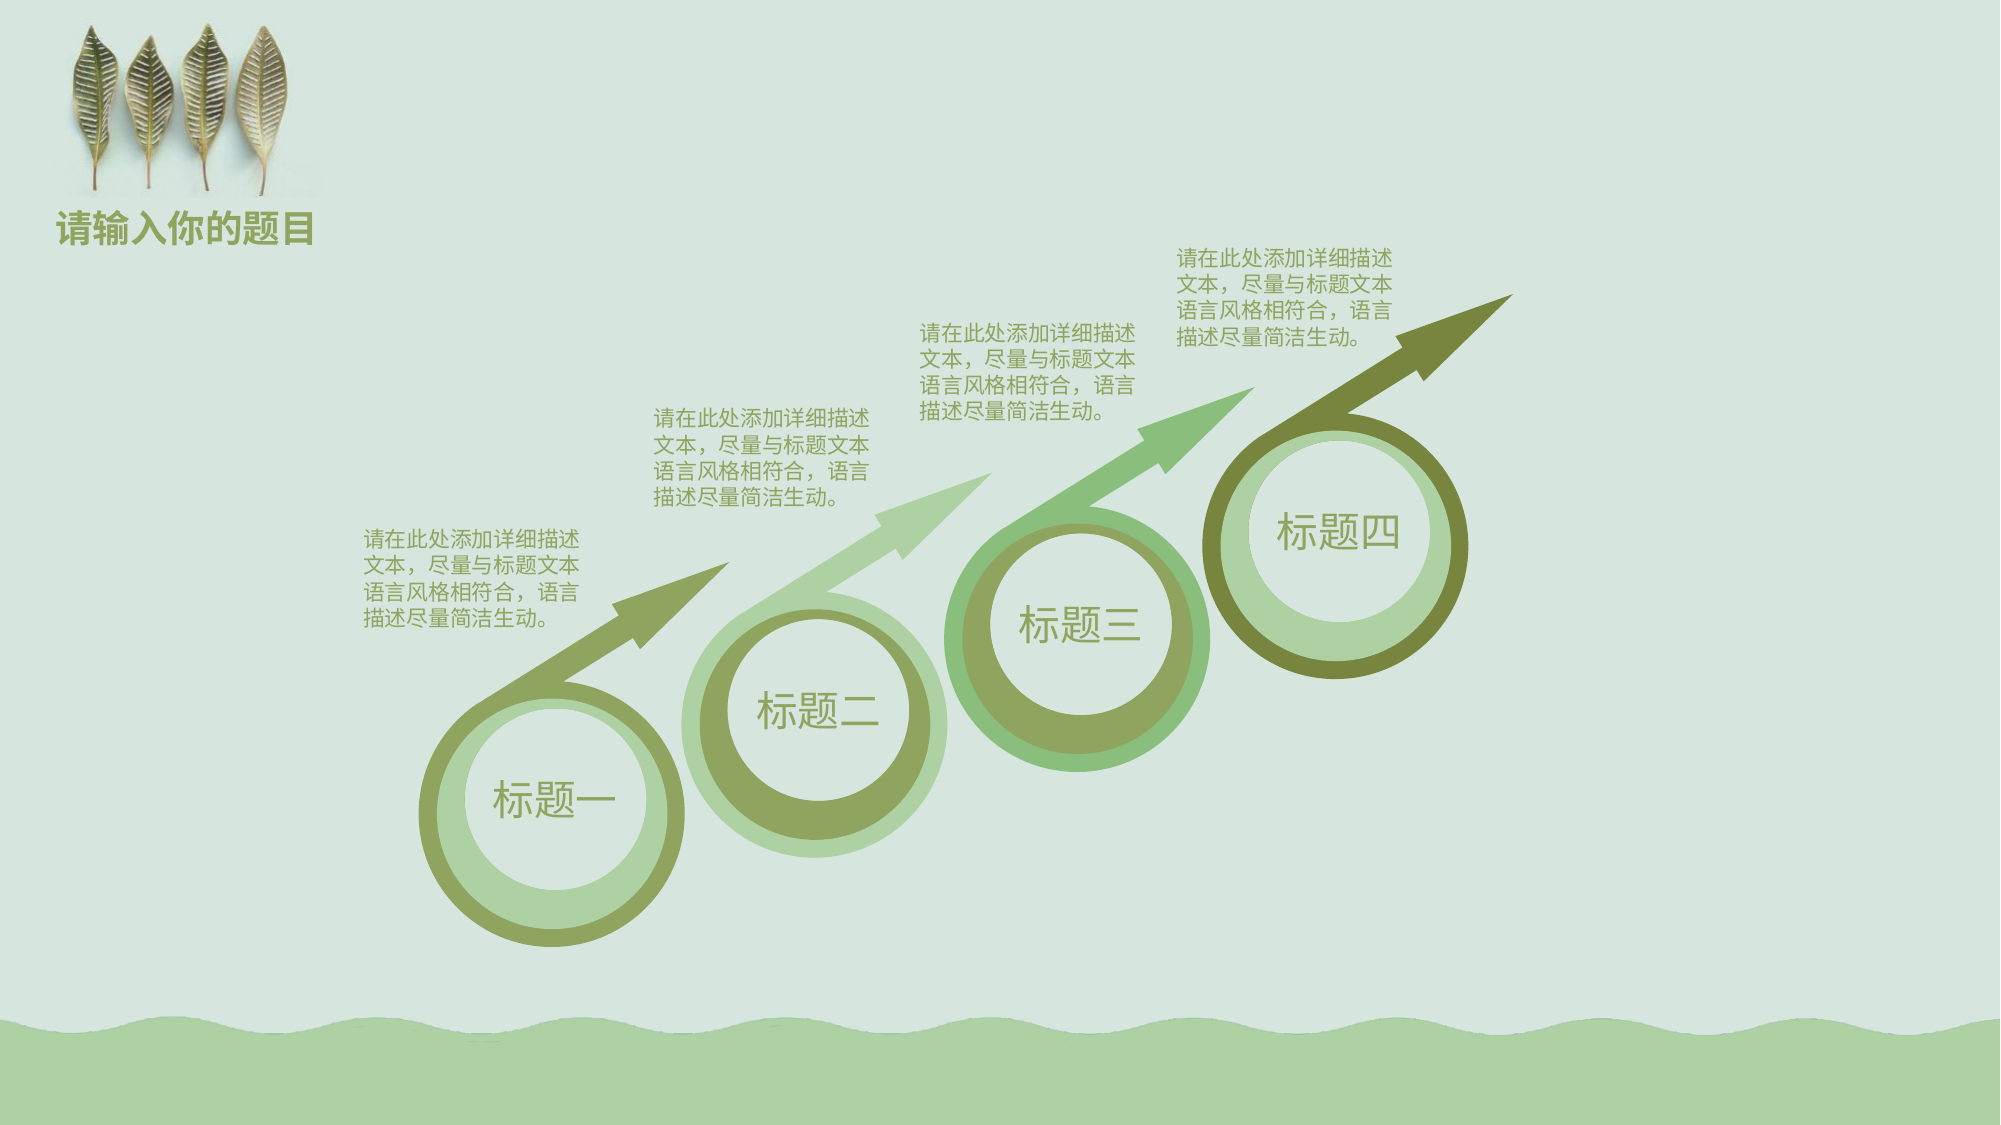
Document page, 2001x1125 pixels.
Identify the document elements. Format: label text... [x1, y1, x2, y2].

text_box [821, 753, 945, 859]
text_box 标题二 [821, 677, 905, 743]
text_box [403, 628, 821, 930]
text_box 请输入你的题目 [40, 198, 333, 258]
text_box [929, 453, 1347, 755]
text_box 请在此处添加详细描述文本，尽量与标题文本语言风格相符合，语言描述尽量简洁生动。 [638, 397, 903, 518]
text_box 请在此处添加详细描述文本，尽量与标题文本语言风格相符合，语言描述尽量简洁生动。 [1161, 237, 1426, 357]
text_box [750, 608, 929, 841]
picture [0, 1007, 2000, 1125]
text_box 标题四 [1347, 498, 1426, 564]
text_box [1238, 293, 1514, 680]
text_box 请在此处添加详细描述文本，尽量与标题文本语言风格相符合，语言描述尽量简洁生动。 [904, 311, 1169, 432]
text_box 请在此处添加详细描述文本，尽量与标题文本语言风格相符合，语言描述尽量简洁生动。 [348, 518, 613, 638]
text_box [1265, 429, 1453, 662]
text_box [721, 494, 929, 696]
picture [51, 18, 322, 198]
